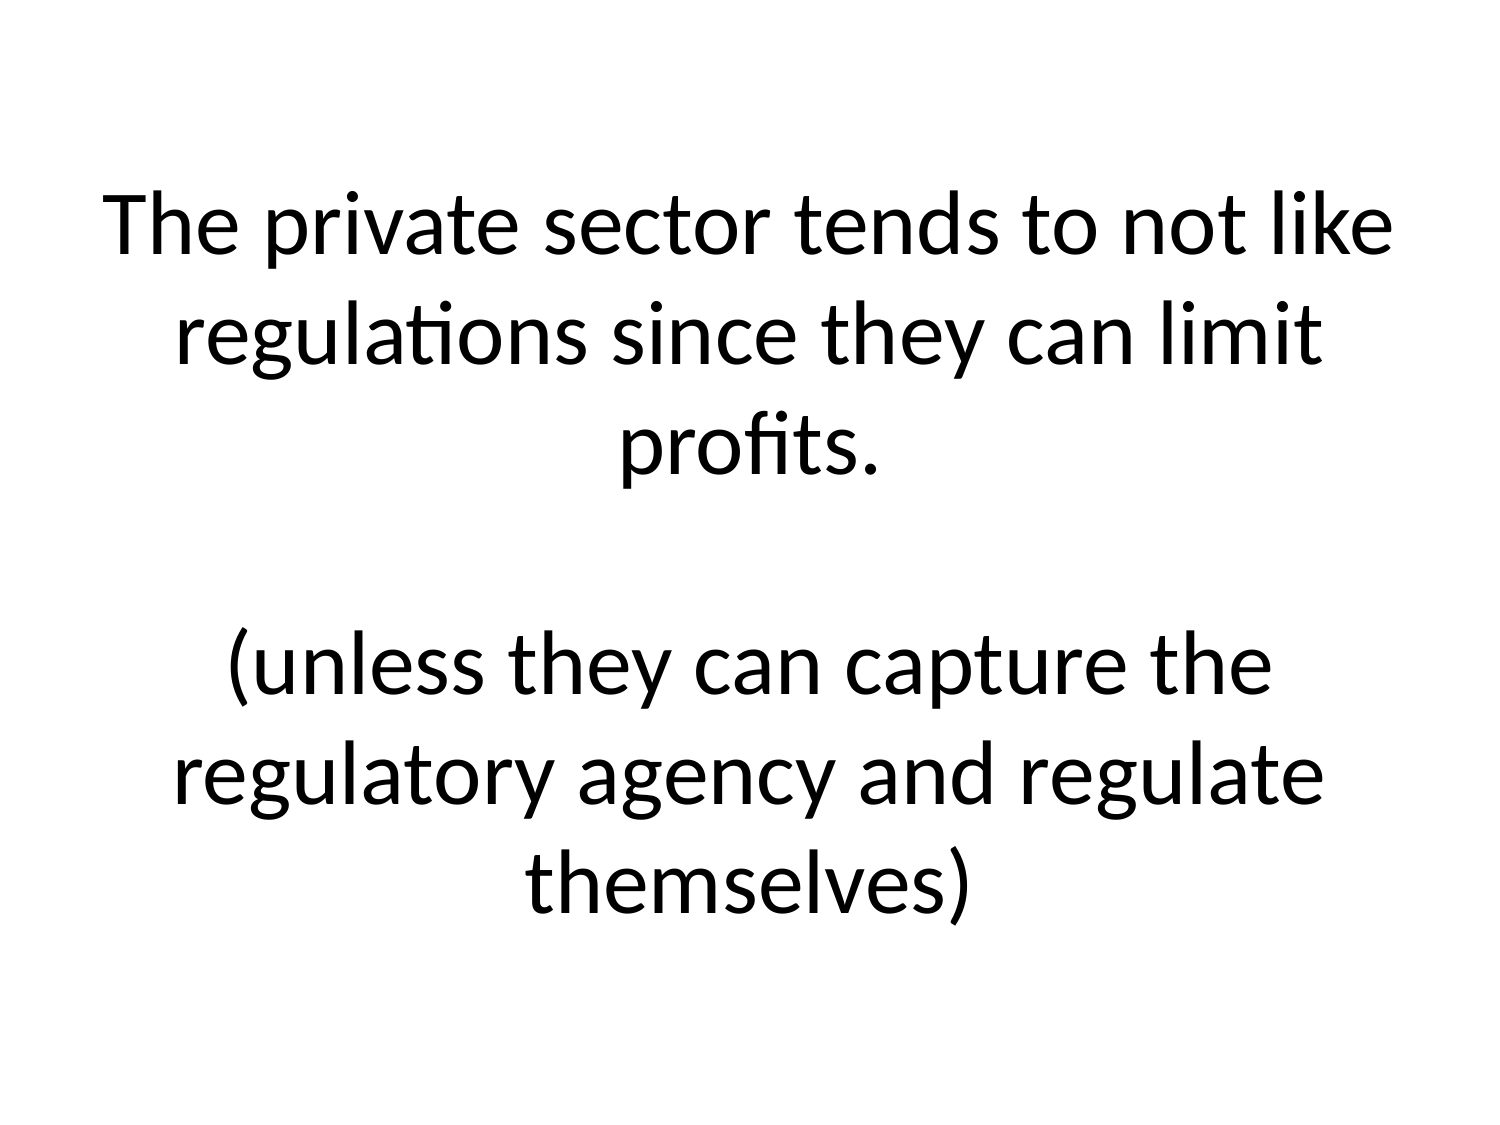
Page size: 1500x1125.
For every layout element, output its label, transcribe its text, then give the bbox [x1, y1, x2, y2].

title The private sector tends to not like regulations since they can limit profits. (unless they can capture the regulatory agency and regulate themselves) [74, 44, 1426, 1051]
